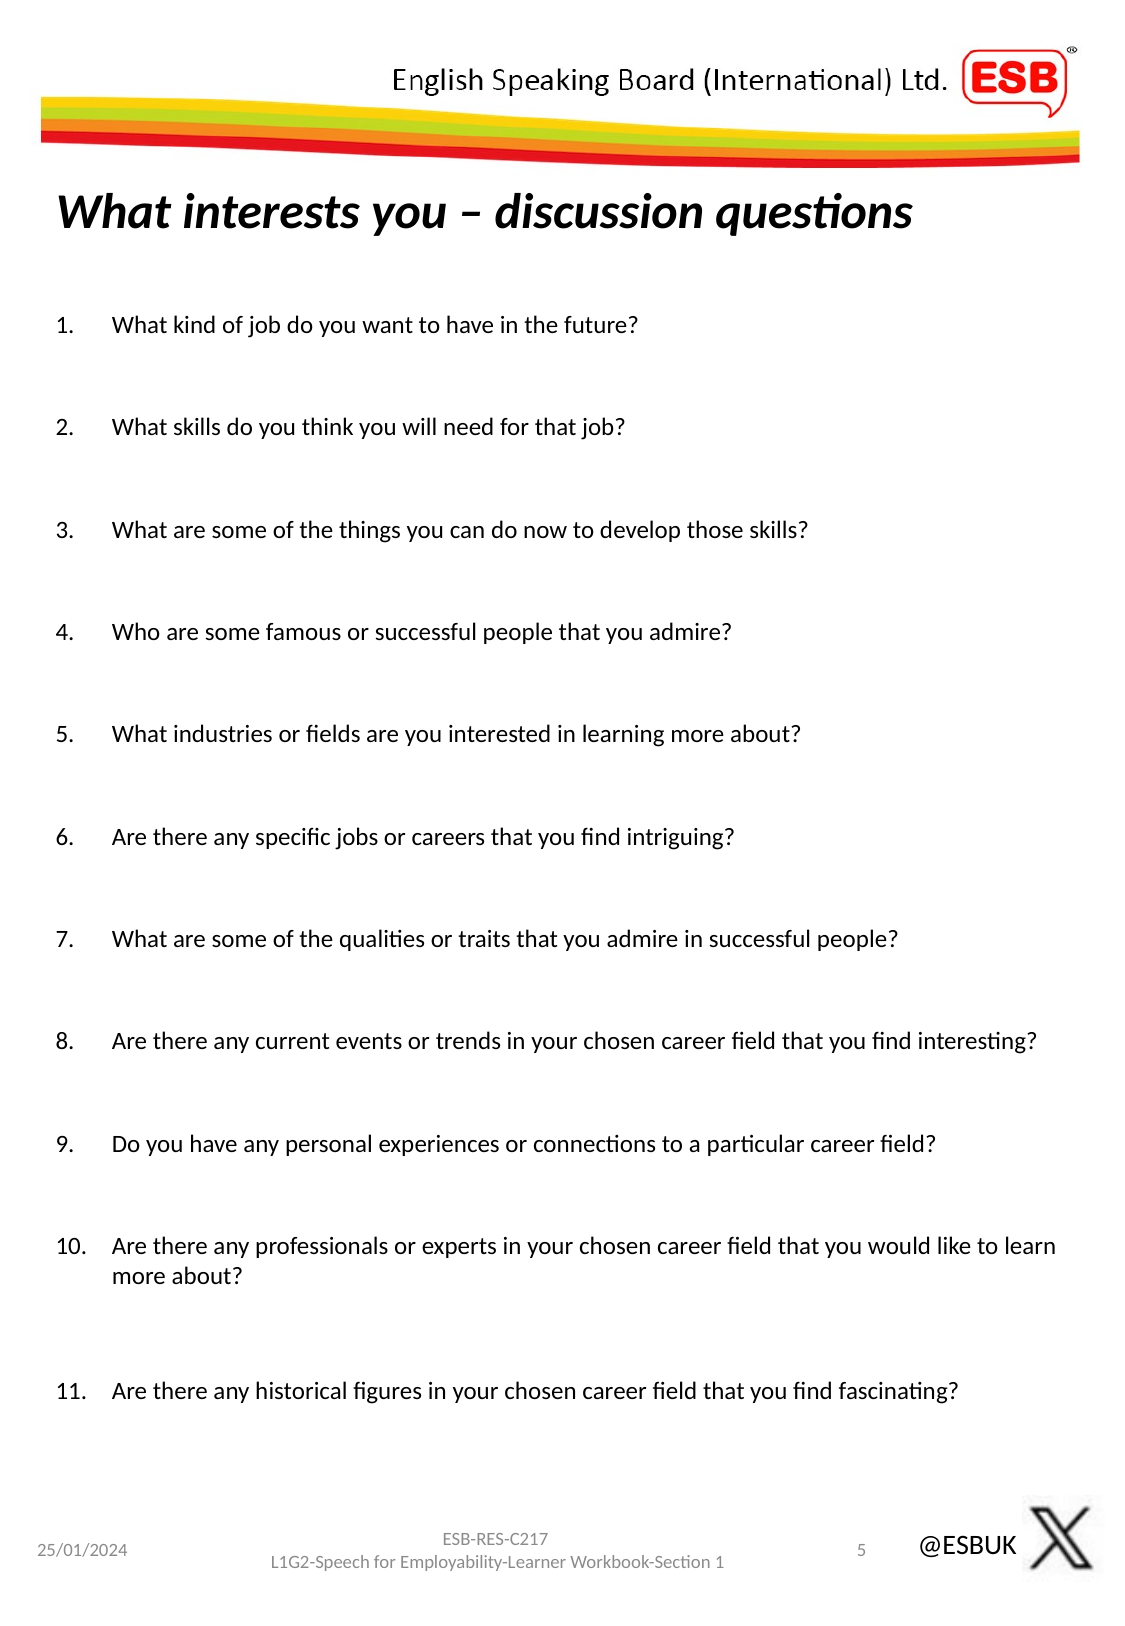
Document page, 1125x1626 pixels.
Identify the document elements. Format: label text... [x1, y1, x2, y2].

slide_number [22, 1506, 243, 1593]
footer ESB-RES-C217 L1G2-Speech for Employability-Learner Workbook-Section 1 [243, 1506, 697, 1593]
text_box What kind of job do you want to have in the future? What skills do you think you will need for that job? What are some of the things you can do now to develop those skills? Who are some famous or successful people that you admire? What industries or fields are you interested in learning more about? Are there any specific jobs or careers that you find intriguing? What are some of the qualities or traits that you admire in successful people? Are there any current events or trends in your chosen career field that you find interesting? Do you have any personal experiences or connections to a particular career field? Are there any professionals or experts in your chosen career field that you would like to learn more about? Are there any historical figures in your chosen career field that you find fascinating? [40, 301, 1093, 1412]
picture [1021, 1495, 1105, 1582]
title What interests you – discussion questions [40, 141, 1012, 284]
picture [0, 1, 1125, 234]
slide_number 5 [697, 1506, 882, 1593]
